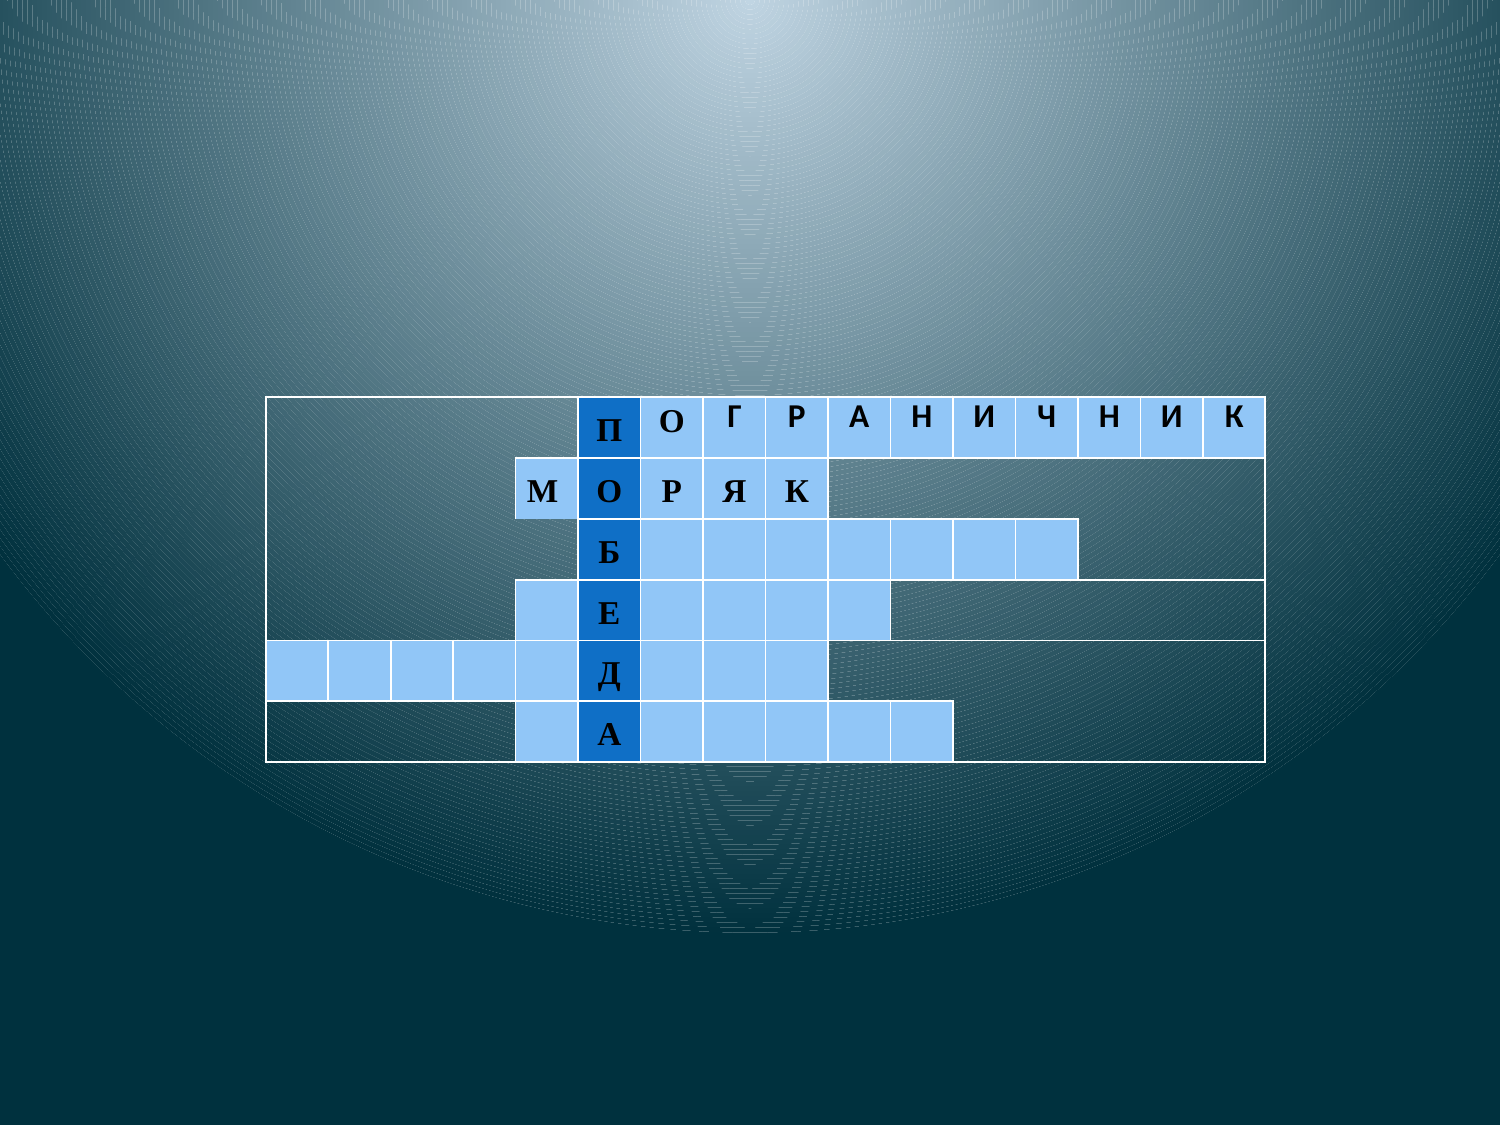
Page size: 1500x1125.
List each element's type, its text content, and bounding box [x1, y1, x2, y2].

table_cell [267, 580, 515, 640]
table_header П [579, 398, 640, 457]
table_cell Р [641, 459, 702, 518]
table_header Г [704, 398, 765, 457]
table_cell [704, 581, 765, 640]
table_header Н [891, 398, 952, 457]
table_cell [516, 581, 577, 640]
table_cell [641, 641, 702, 700]
table_cell [766, 520, 827, 579]
table_cell М [516, 459, 577, 519]
table_cell [829, 641, 1264, 701]
table_cell [891, 581, 1264, 640]
table_cell О [579, 459, 640, 518]
table_header И [1141, 398, 1202, 457]
table_cell К [766, 459, 827, 518]
table_cell [1016, 520, 1077, 579]
table_header Р [766, 398, 827, 457]
table_header Н [1079, 398, 1140, 457]
table_cell [1079, 519, 1264, 579]
table_header [267, 398, 577, 458]
table_cell [641, 520, 702, 579]
table_cell [954, 701, 1264, 761]
table_cell Я [704, 459, 765, 518]
table_header К [1204, 398, 1264, 457]
table_cell [829, 520, 890, 579]
table_cell [641, 702, 702, 761]
table_cell [267, 702, 515, 761]
table_cell [392, 641, 452, 700]
table_cell [329, 641, 390, 700]
table_cell [516, 702, 577, 761]
table_cell [766, 641, 827, 700]
table_cell Б [579, 520, 640, 579]
table_cell Д [579, 641, 640, 700]
table_cell [891, 702, 952, 761]
table_cell А [579, 702, 640, 761]
table_cell [454, 641, 515, 700]
table_cell [704, 520, 765, 579]
table_cell [829, 702, 890, 761]
table_cell [766, 702, 827, 761]
table_cell [891, 520, 952, 579]
table_cell [704, 702, 765, 761]
table_header О [641, 398, 702, 457]
table_cell Е [579, 581, 640, 640]
table_cell [267, 519, 577, 580]
table_cell [829, 459, 1264, 519]
table_header И [954, 398, 1015, 457]
table_cell [704, 641, 765, 700]
table_header Ч [1016, 398, 1077, 457]
table_cell [267, 458, 515, 519]
table_header А [829, 398, 890, 457]
table_cell [829, 581, 890, 640]
table_cell [954, 520, 1015, 579]
table_cell [267, 641, 327, 700]
table_cell [516, 641, 577, 700]
table_cell [641, 581, 702, 640]
table_cell [766, 581, 827, 640]
